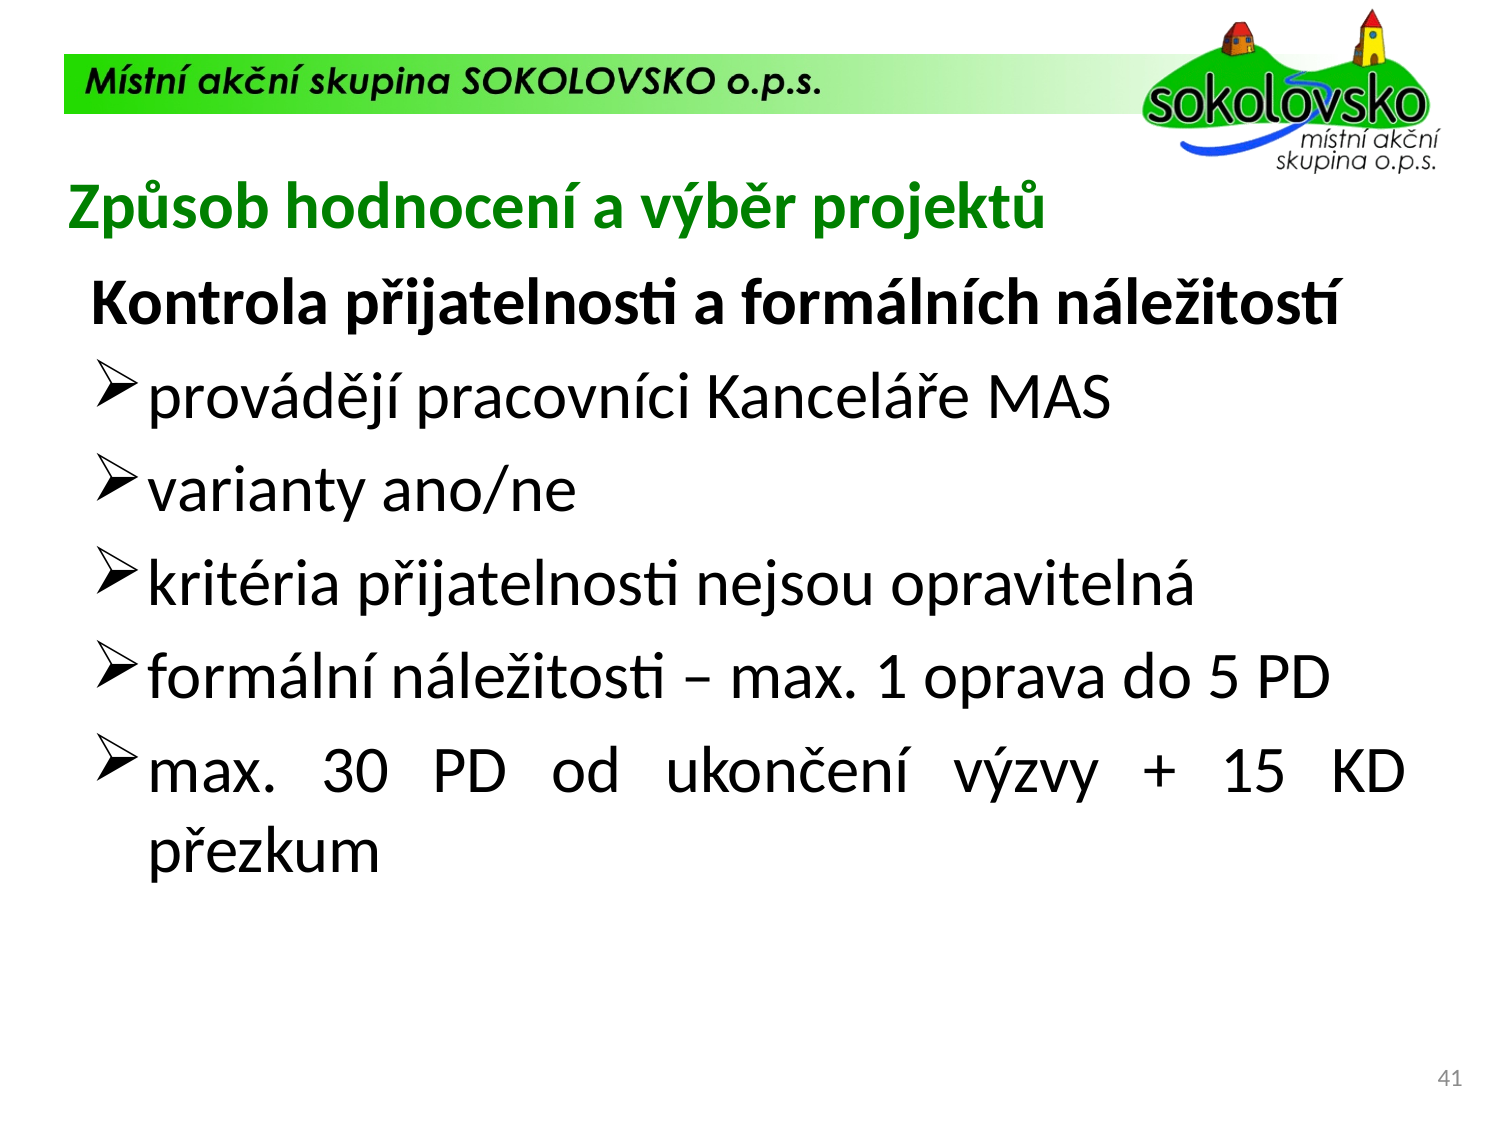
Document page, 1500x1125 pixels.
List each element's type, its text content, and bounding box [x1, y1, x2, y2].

list Kontrola přijatelnosti a formálních náležitostí provádějí pracovníci Kanceláře MAS varianty ano/ne kritéria přijatelnosti nejsou opravitelná formální náležitosti – max. 1 oprava do 5 PD max. 30 PD od ukončení výzvy + 15 KD přezkum [76, 250, 1424, 1083]
slide_number 41 [1128, 1046, 1478, 1107]
picture [64, 0, 1455, 197]
title Způsob hodnocení a výběr projektů [53, 137, 1404, 268]
